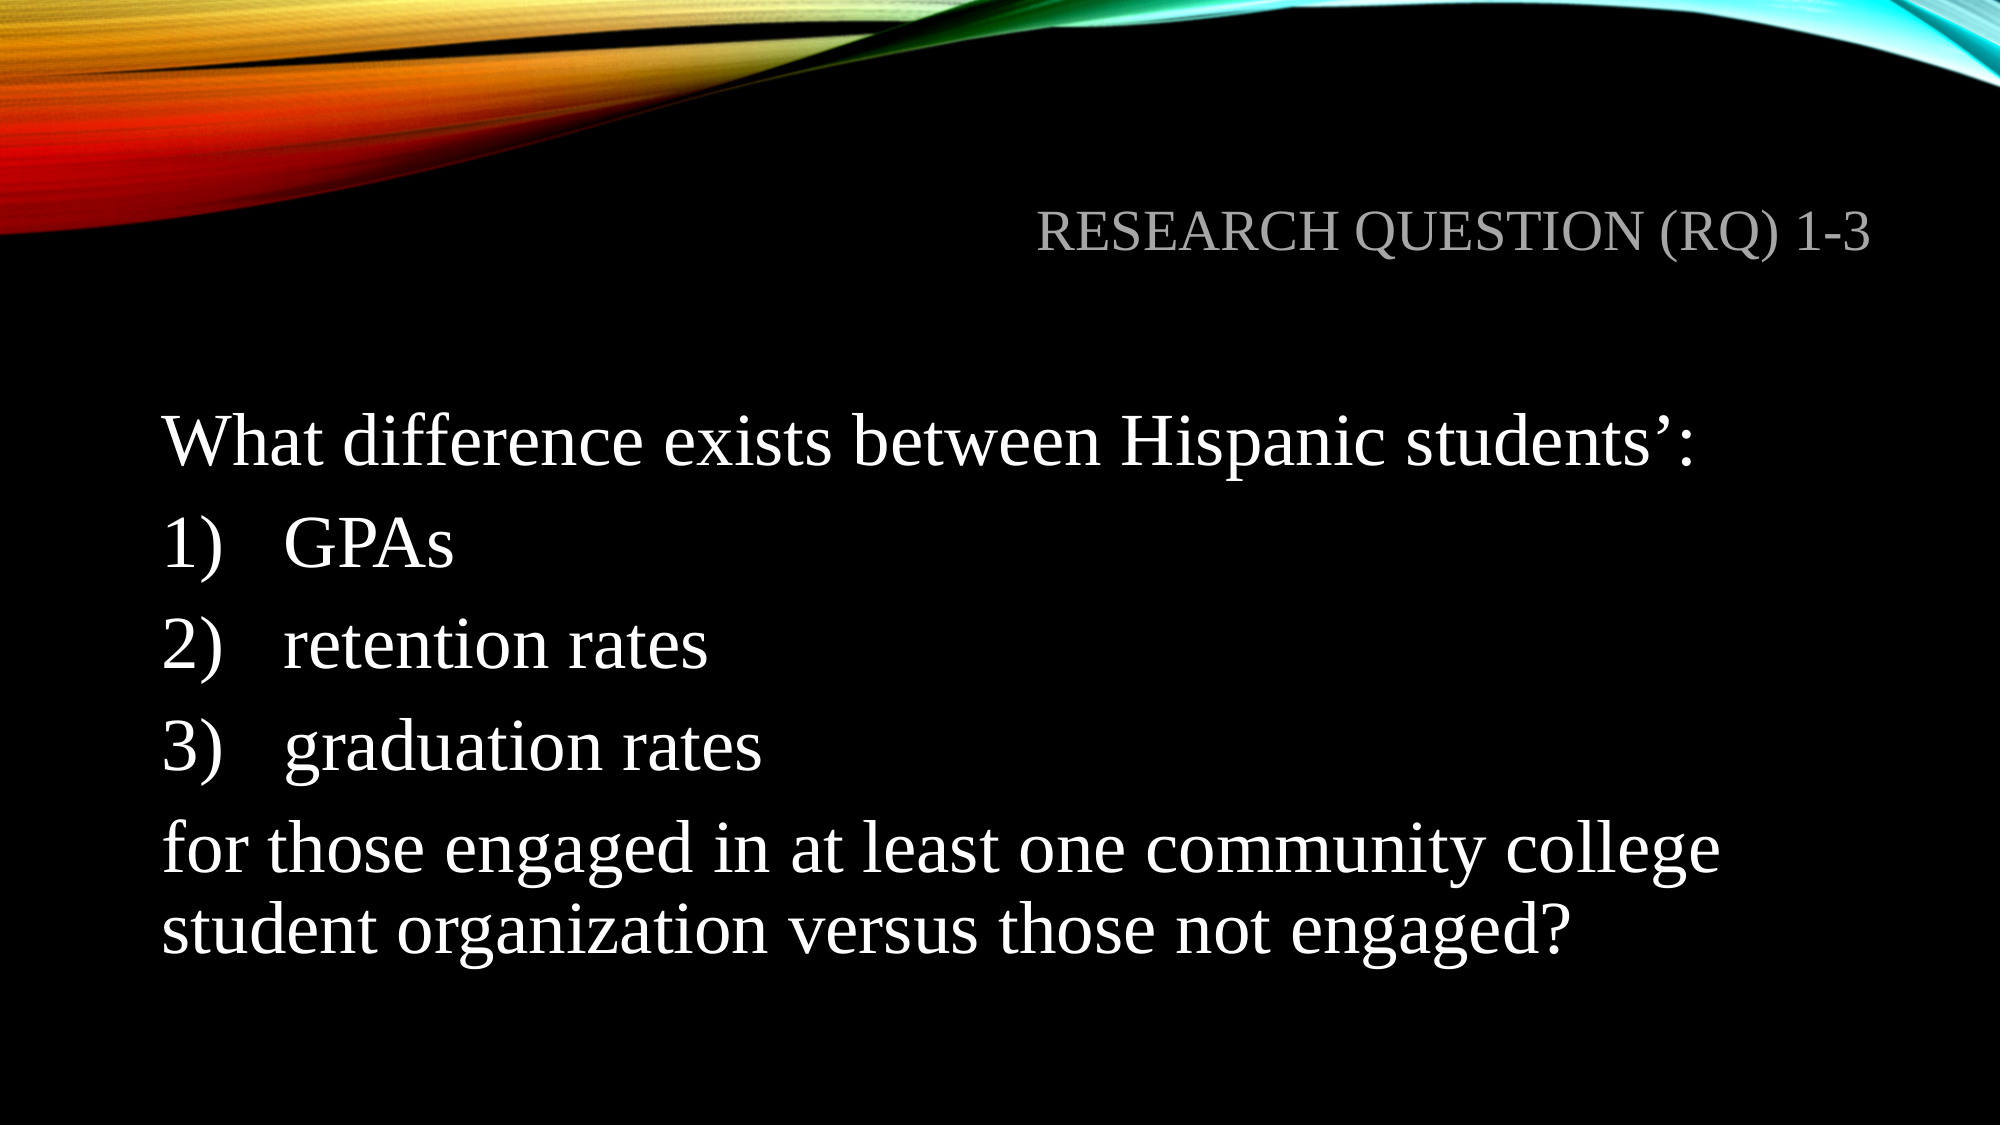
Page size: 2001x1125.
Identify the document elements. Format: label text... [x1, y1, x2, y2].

list What difference exists between Hispanic students’: GPAs retention rates graduation rates for those engaged in at least one community college student organization versus those not engaged? [146, 312, 1922, 1060]
picture [0, 0, 2000, 237]
title Research question (RQ) 1-3 [474, 125, 1888, 312]
